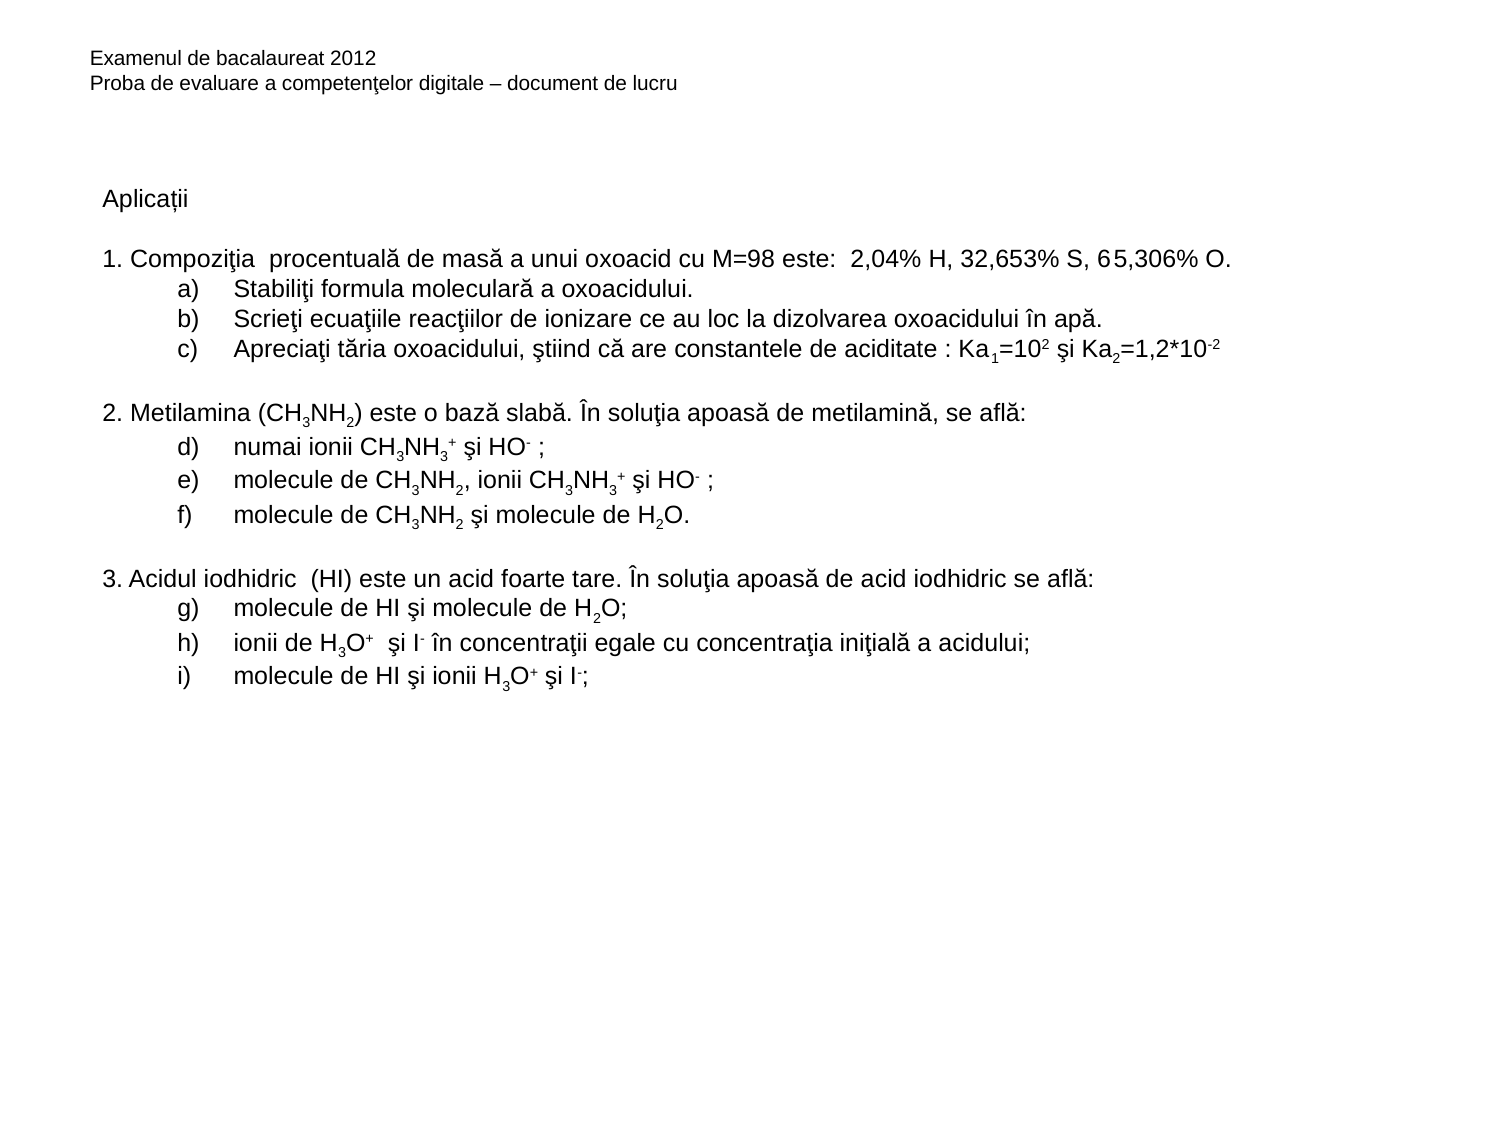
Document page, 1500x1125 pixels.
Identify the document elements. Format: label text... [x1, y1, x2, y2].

text_box Examenul de bacalaureat 2012 Proba de evaluare a competenţelor digitale – document de lucru [75, 37, 1388, 103]
text_box Aplicații 1. Compoziţia procentuală de masă a unui oxoacid cu M=98 este: 2,04% H, 32,653% S, 65,306% O. Stabiliţi formula moleculară a oxoacidului. Scrieţi ecuaţiile reacţiilor de ionizare ce au loc la dizolvarea oxoacidului în apă. Apreciaţi tăria oxoacidului, ştiind că are constantele de aciditate : Ka1=102 şi Ka2=1,2*10-2 2. Metilamina (CH3NH2) este o bază slabă. În soluţia apoasă de metilamină, se află: numai ionii CH3NH3+ şi HO- ; molecule de CH3NH2, ionii CH3NH3+ şi HO- ; molecule de CH3NH2 şi molecule de H2O. 3. Acidul iodhidric (HI) este un acid foarte tare. În soluţia apoasă de acid iodhidric se află: molecule de HI şi molecule de H2O; ionii de H3O+ şi I- în concentraţii egale cu concentraţia iniţială a acidului; molecule de HI şi ionii H3O+ şi I-; [87, 174, 1375, 732]
